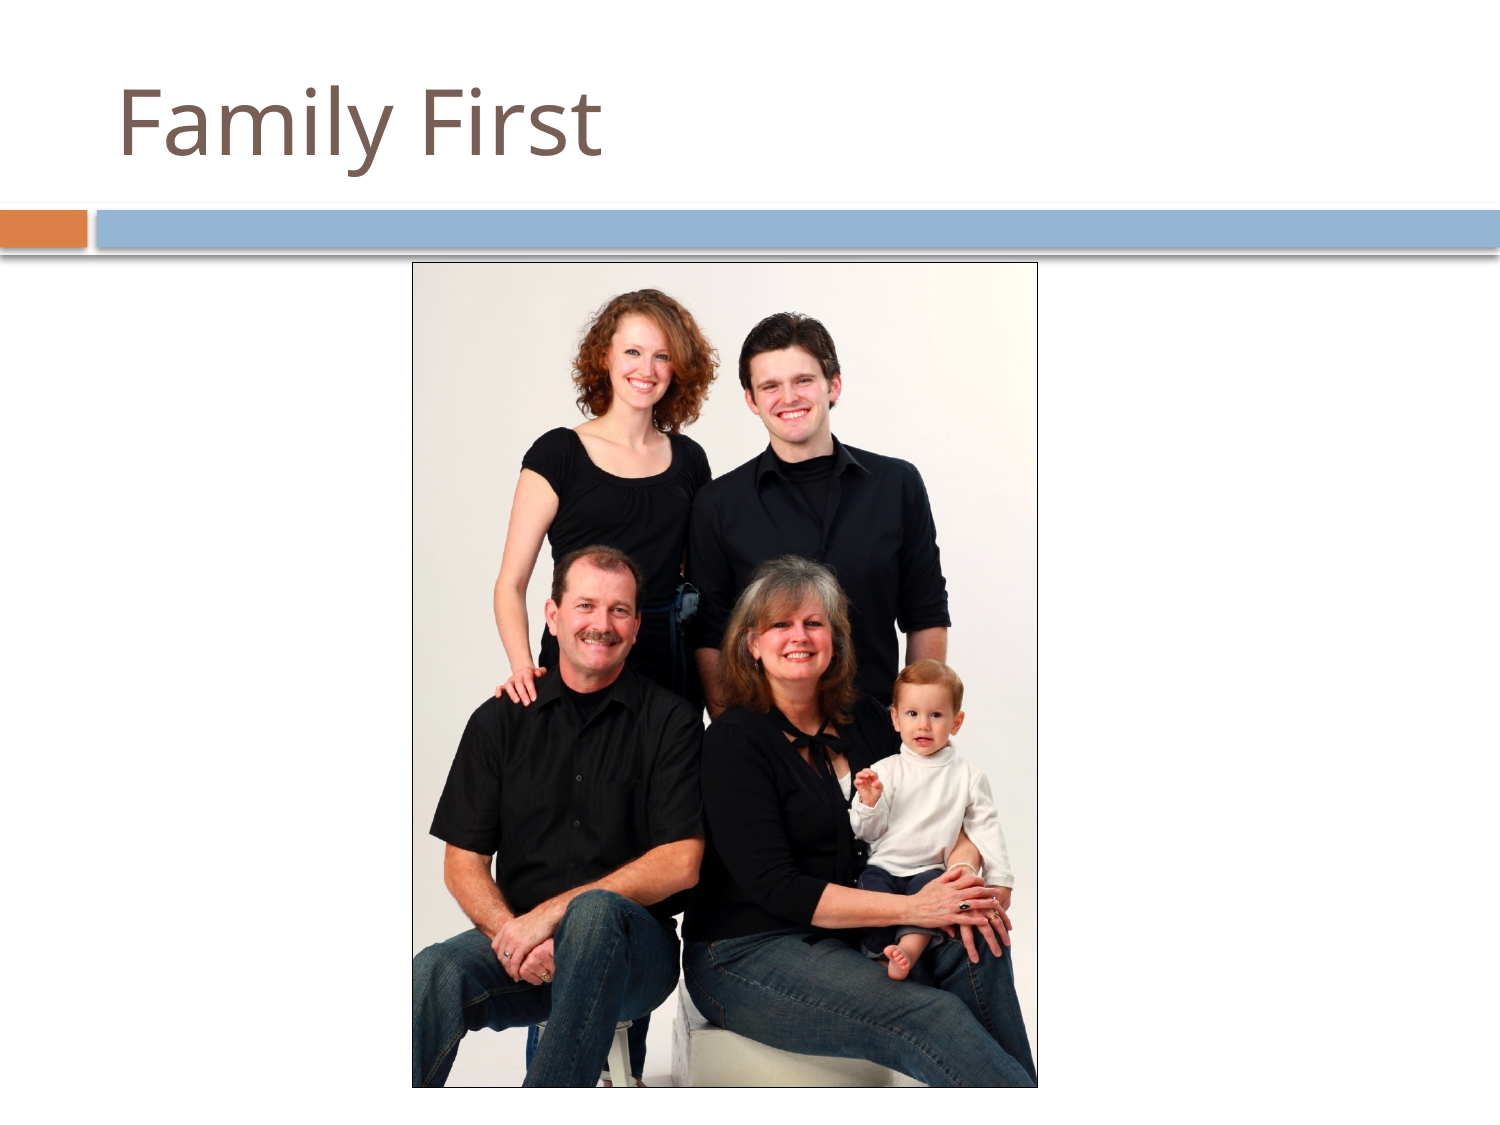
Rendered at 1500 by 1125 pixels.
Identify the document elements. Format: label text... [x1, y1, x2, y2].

title Family First [100, 37, 1438, 200]
picture [412, 262, 1038, 1089]
